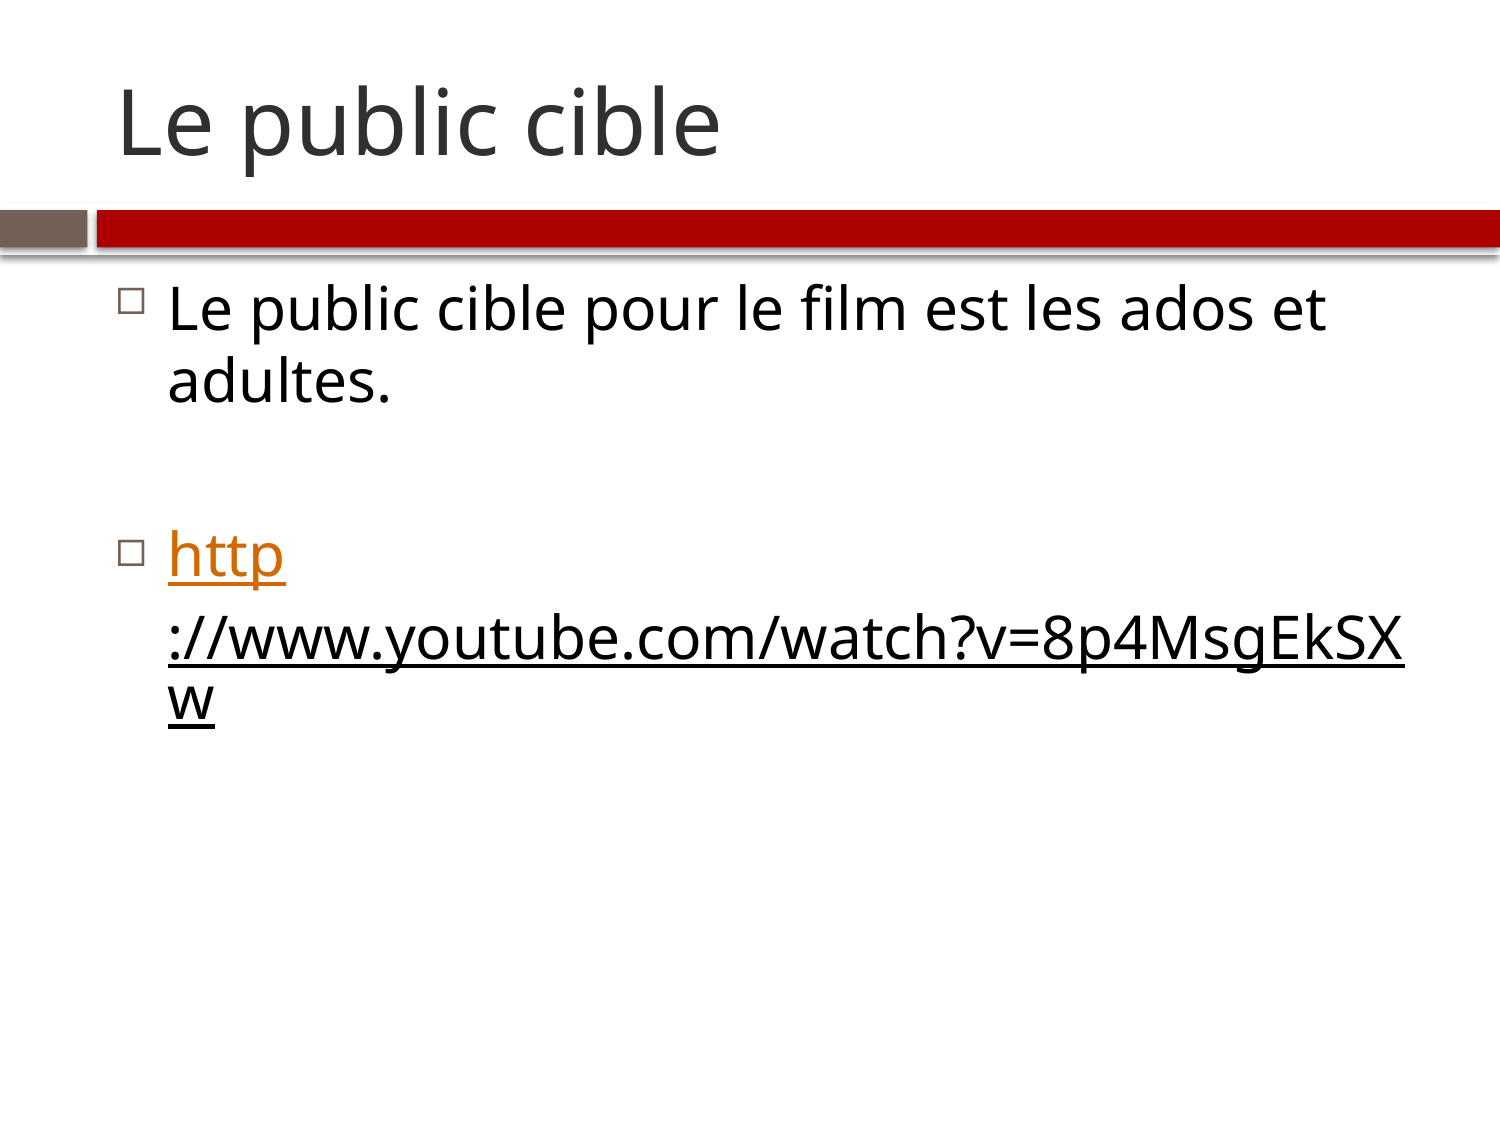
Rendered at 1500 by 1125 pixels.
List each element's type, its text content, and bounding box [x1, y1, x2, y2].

list Le public cible pour le film est les ados et adultes. http://www.youtube.com/watch?v=8p4MsgEkSXw [100, 262, 1438, 1000]
title Le public cible [100, 37, 1438, 200]
